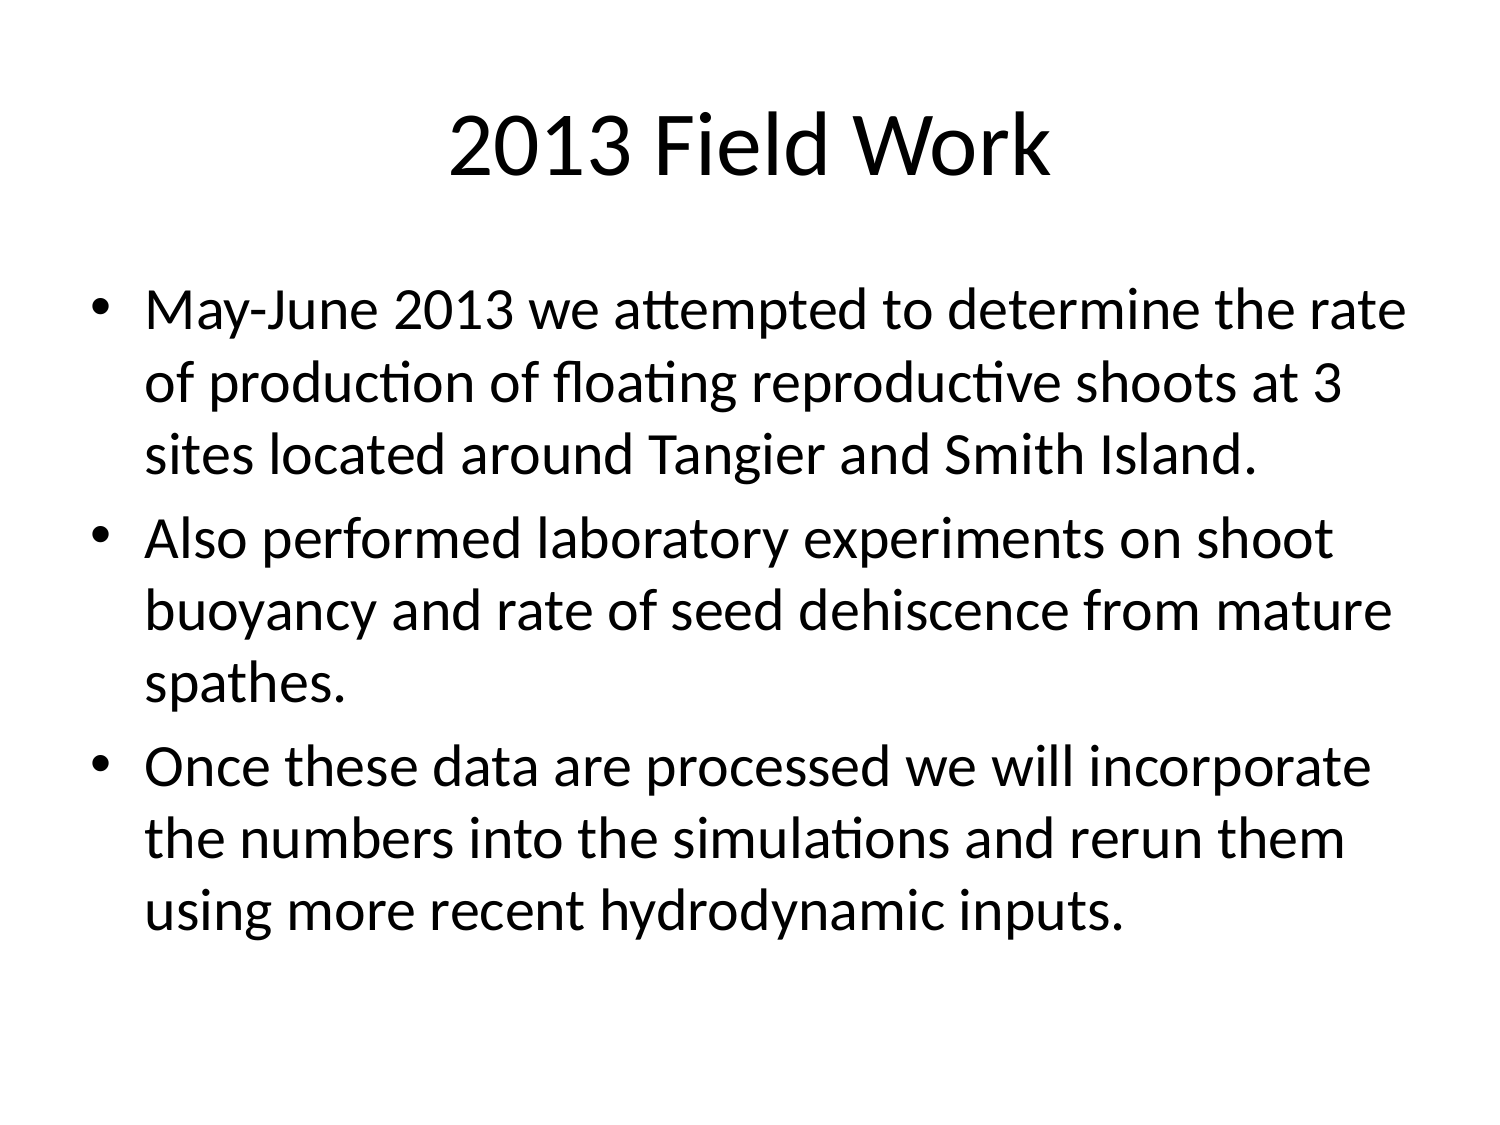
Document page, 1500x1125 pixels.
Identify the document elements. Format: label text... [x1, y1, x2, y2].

title 2013 Field Work [75, 45, 1425, 233]
list May-June 2013 we attempted to determine the rate of production of floating reproductive shoots at 3 sites located around Tangier and Smith Island. Also performed laboratory experiments on shoot buoyancy and rate of seed dehiscence from mature spathes. Once these data are processed we will incorporate the numbers into the simulations and rerun them using more recent hydrodynamic inputs. [75, 262, 1425, 1005]
